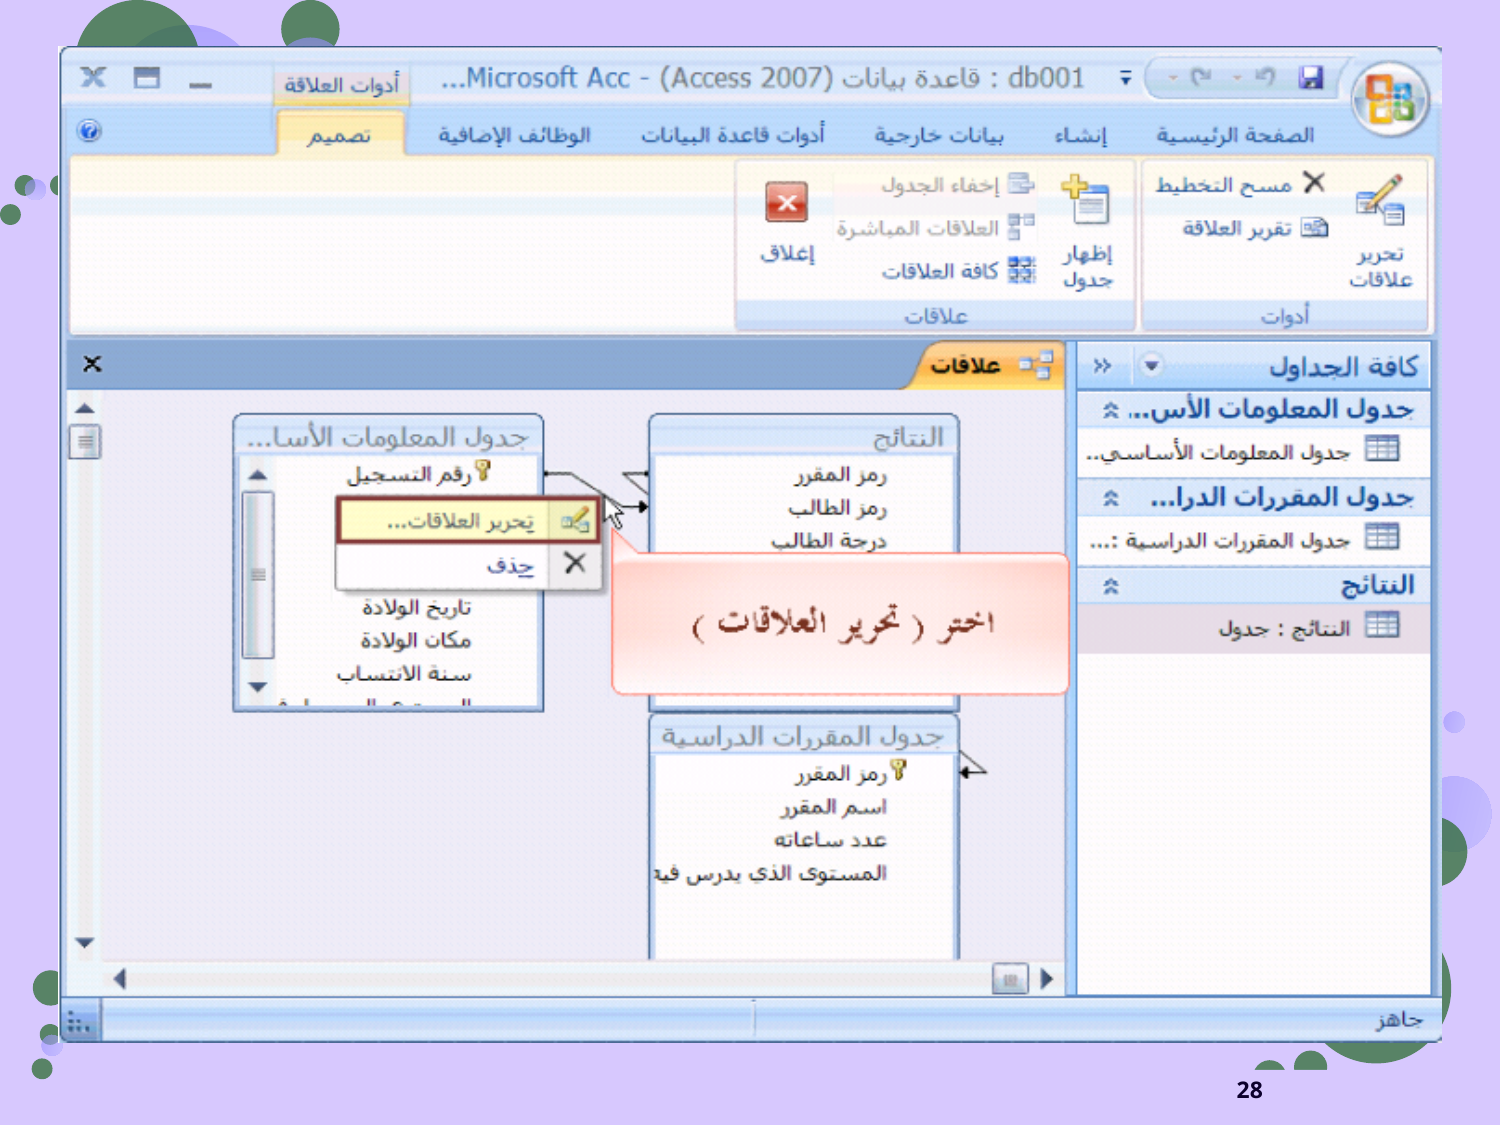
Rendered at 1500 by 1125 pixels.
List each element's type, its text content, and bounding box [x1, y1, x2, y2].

slide_number 28 [1074, 1069, 1425, 1113]
picture [56, 45, 1443, 1045]
